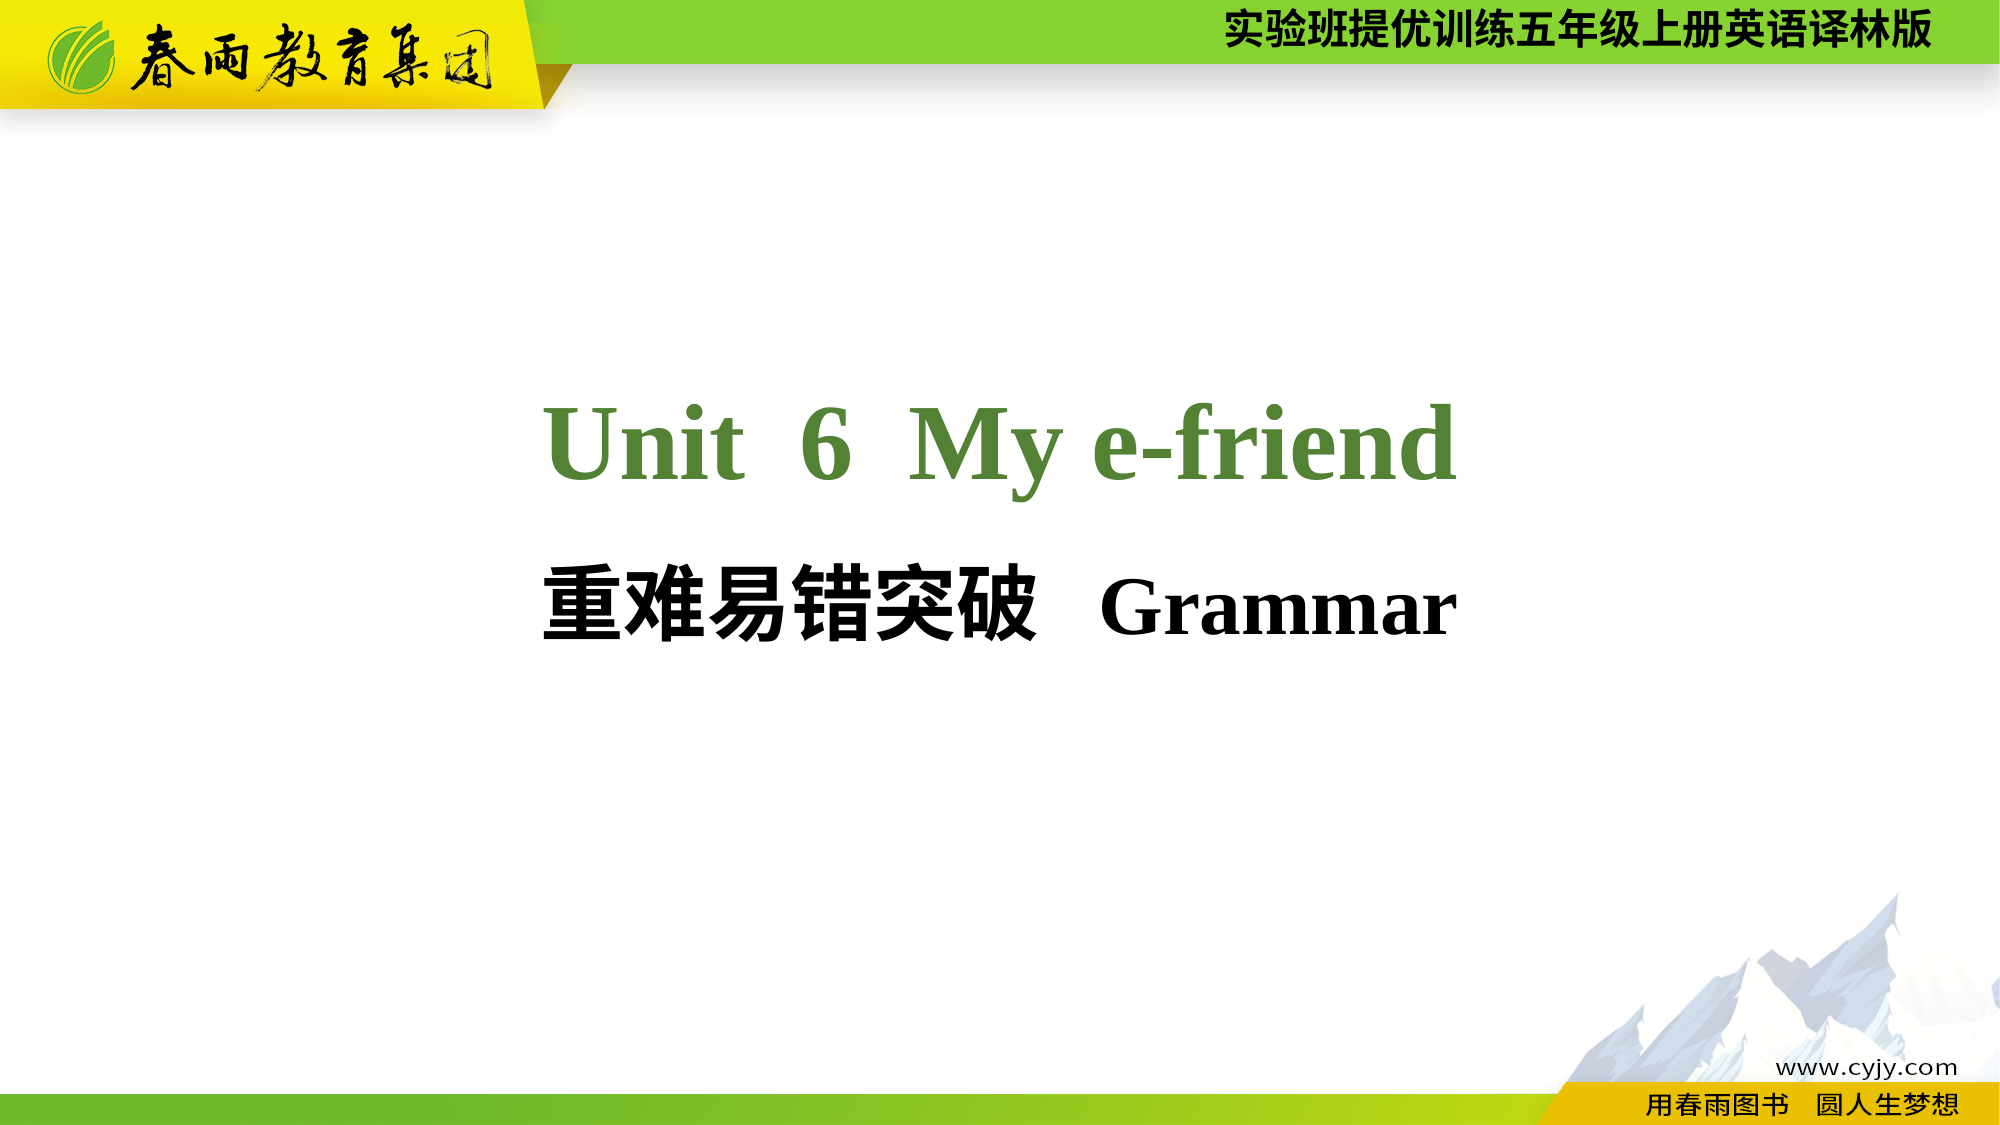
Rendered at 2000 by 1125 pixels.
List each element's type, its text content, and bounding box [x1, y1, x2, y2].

picture [0, 0, 2000, 298]
picture [0, 659, 2000, 1125]
text_box Unit 6 My e-friend 重难易错突破 Grammar [0, 298, 2000, 659]
